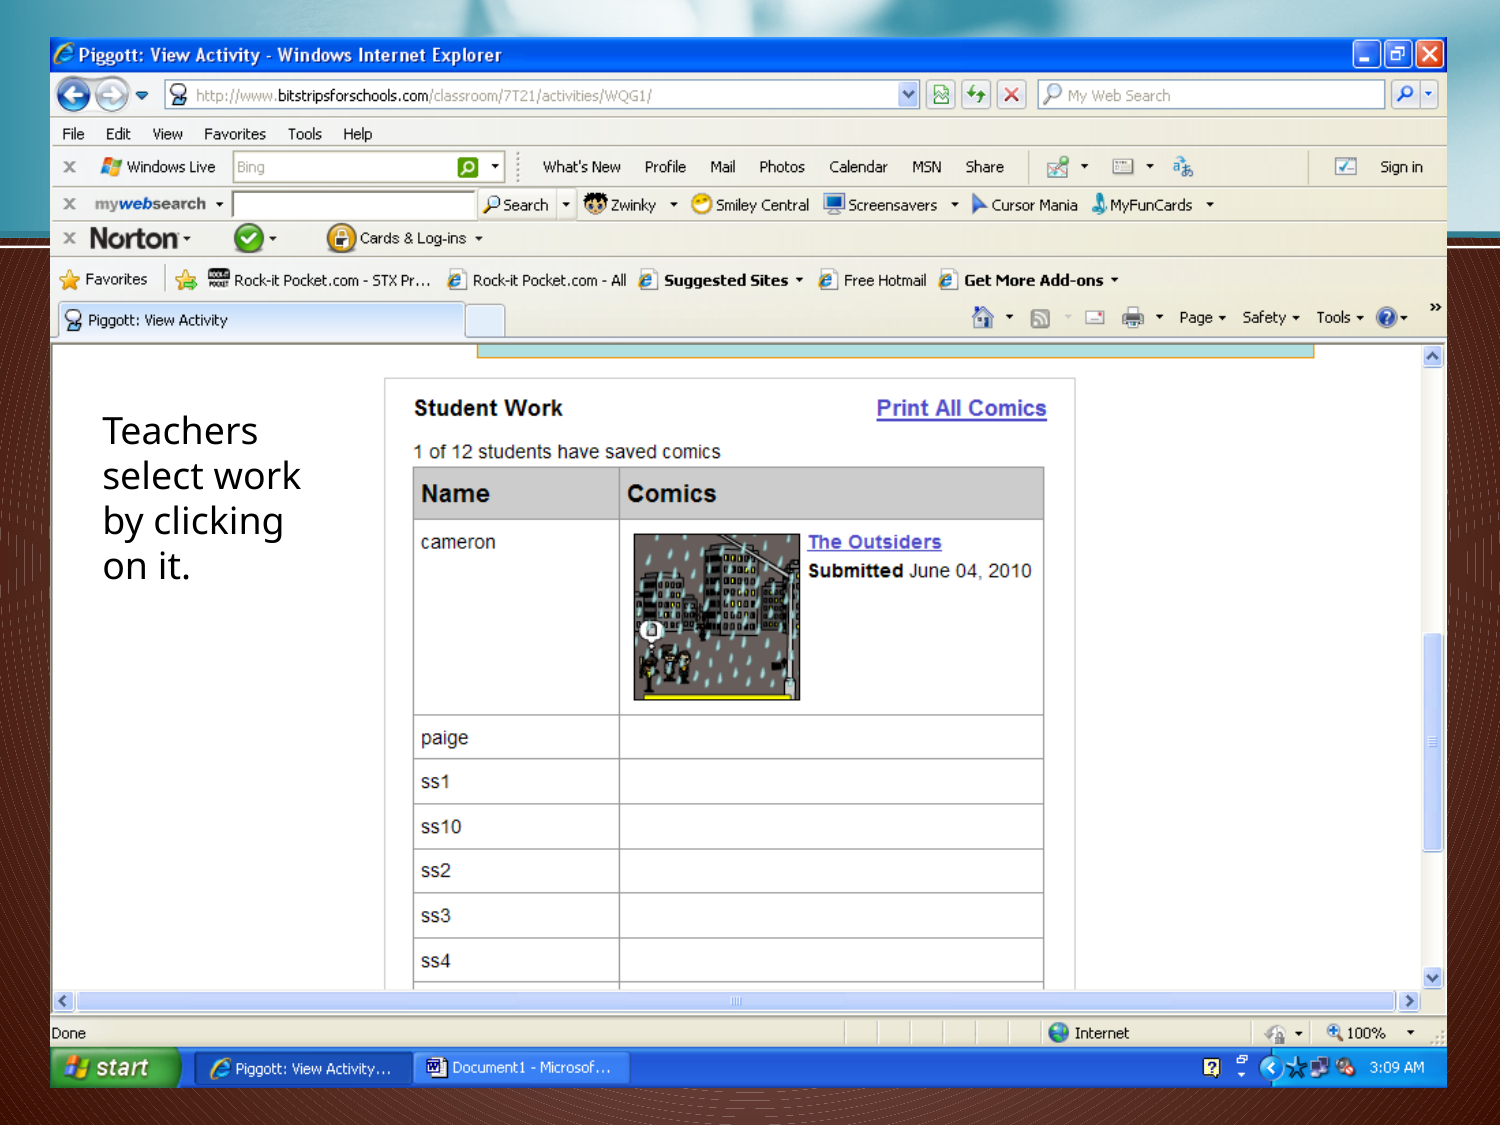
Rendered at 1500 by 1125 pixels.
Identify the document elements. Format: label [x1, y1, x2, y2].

picture [49, 37, 1447, 1088]
